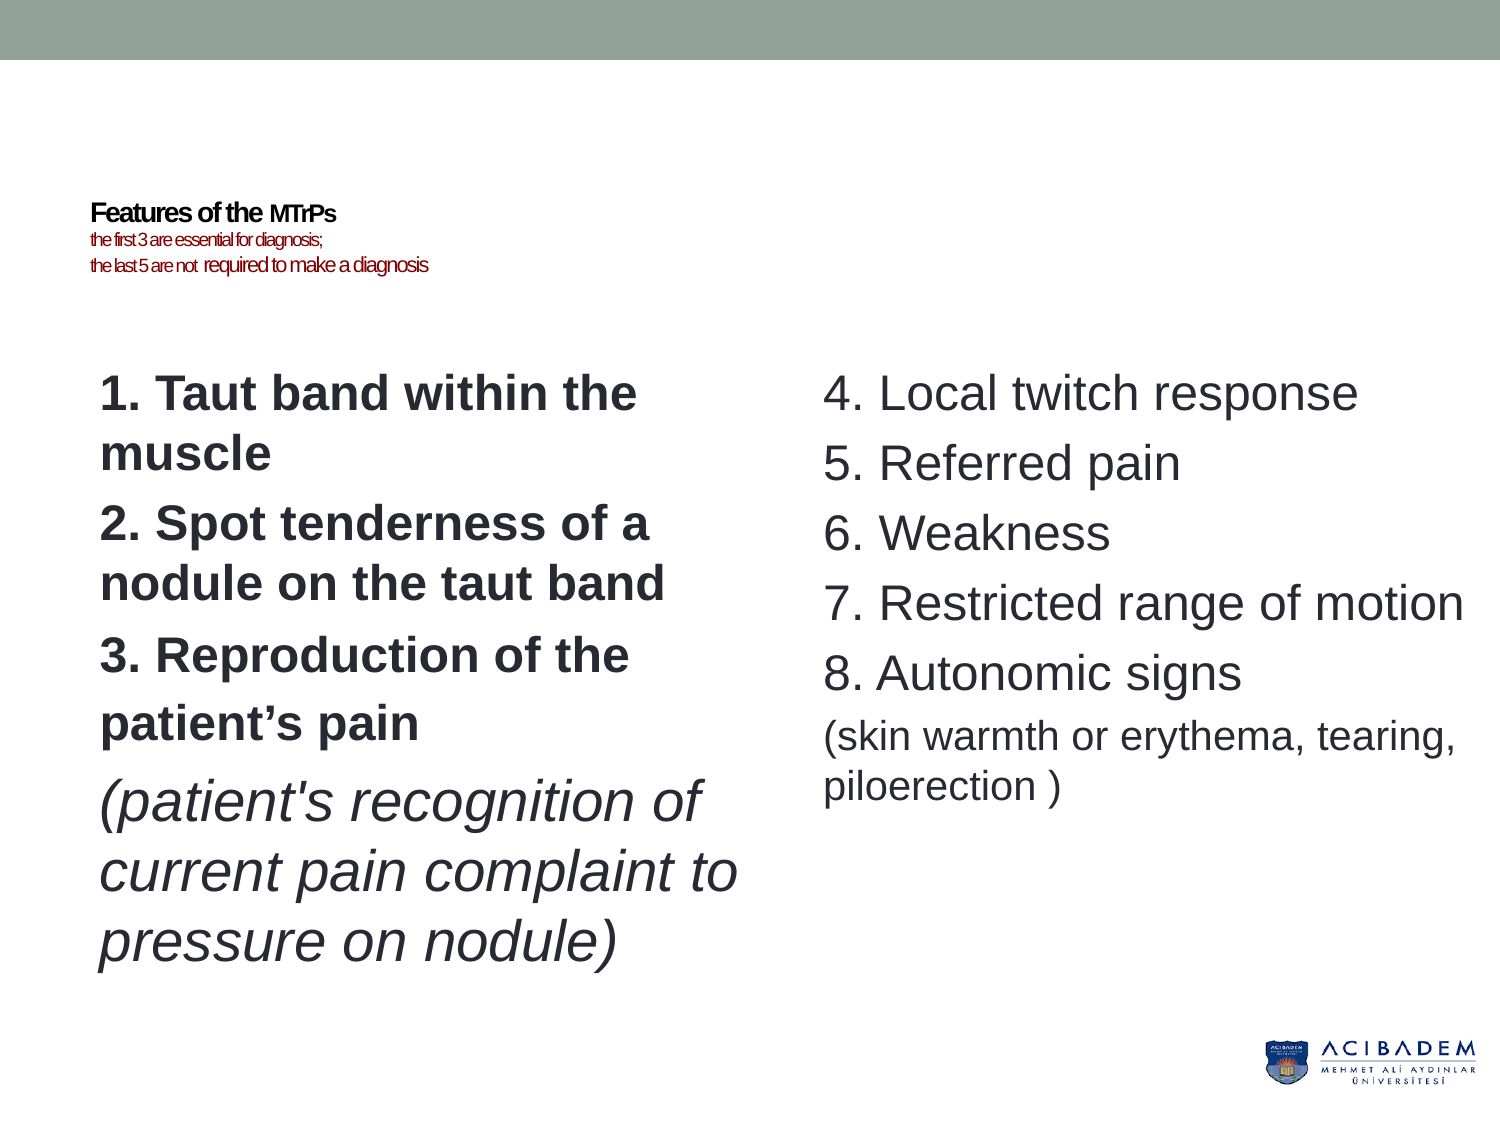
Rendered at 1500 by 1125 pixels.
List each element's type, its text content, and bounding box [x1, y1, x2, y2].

list 4. Local twitch response 5. Referred pain 6. Weakness 7. Restricted range of motion 8. Autonomic signs (skin warmth or erythema, tearing, piloerection ) [808, 352, 1500, 1005]
list 1. Taut band within the muscle 2. Spot tenderness of a nodule on the taut band 3. Reproduction of the patient’s pain (patient's recognition of current pain complaint to pressure on nodule) [84, 352, 822, 1102]
title Features of the MTrPs the first 3 are essential for diagnosis; the last 5 are not required to make a diagnosis [75, 184, 1425, 348]
picture [1247, 1015, 1500, 1125]
